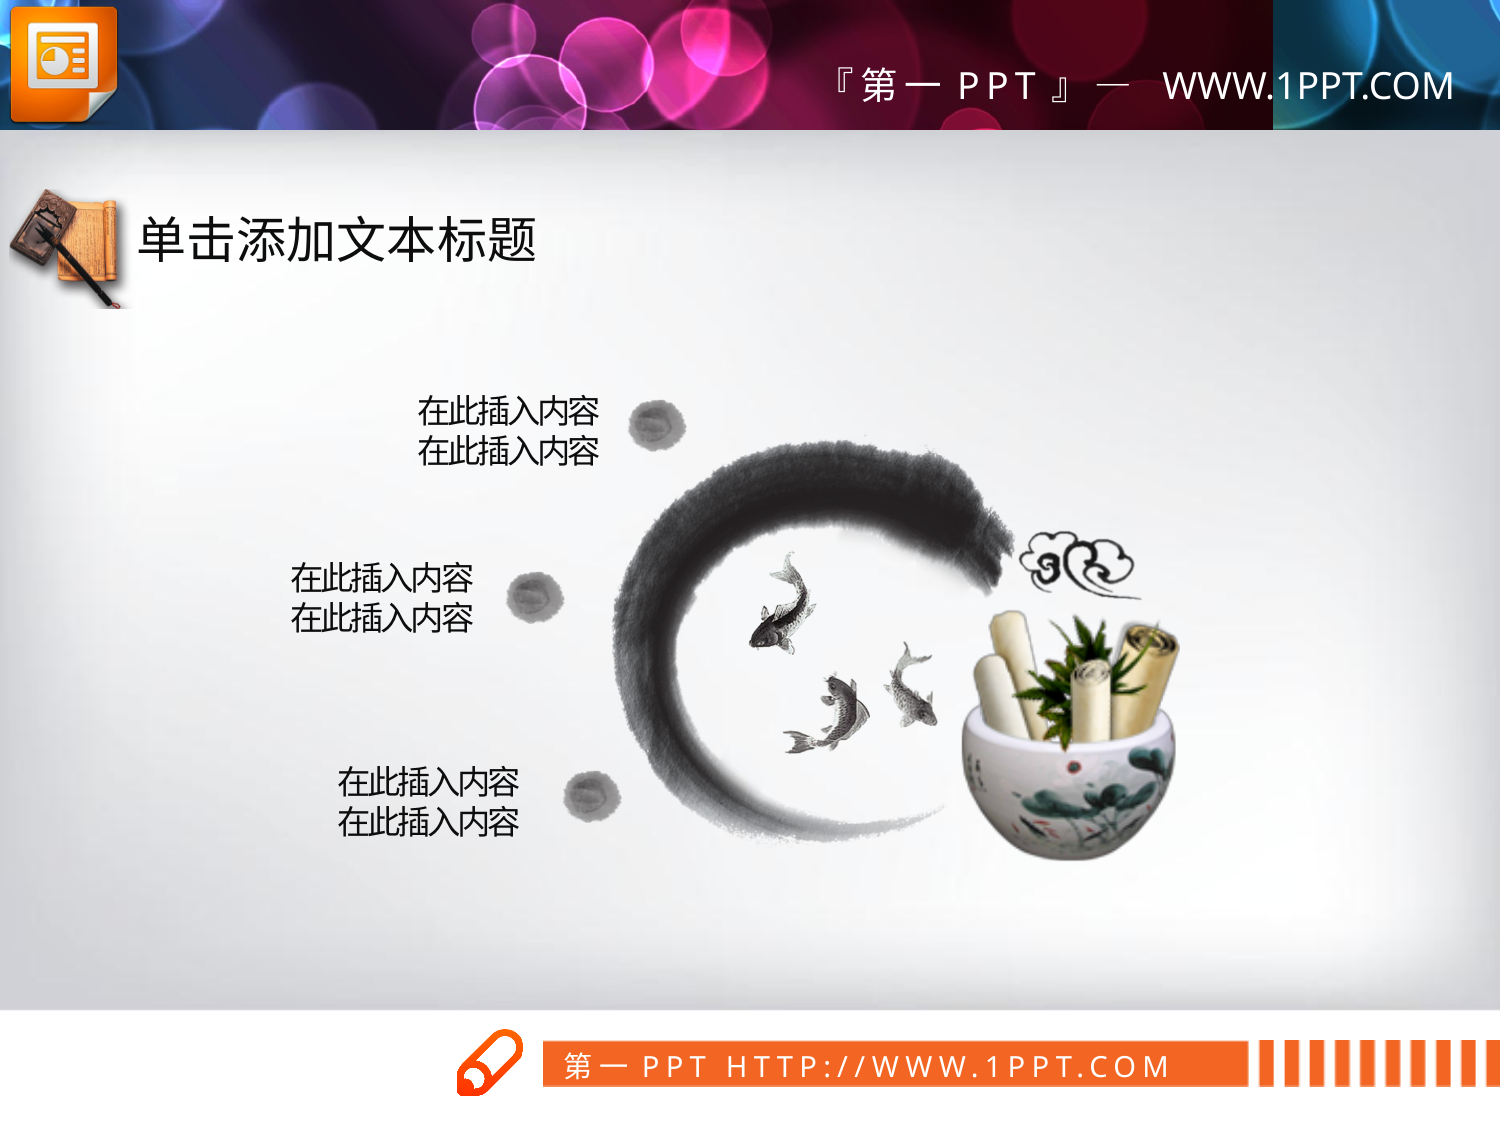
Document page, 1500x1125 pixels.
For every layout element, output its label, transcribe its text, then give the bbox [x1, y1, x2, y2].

picture [543, 1040, 1500, 1087]
text_box 单击添加文本标题 [154, 198, 562, 279]
text_box 在此插入内容 在此插入内容 [255, 550, 510, 645]
text_box 在此插入内容 在此插入内容 [295, 753, 563, 849]
text_box 在此插入内容 在此插入内容 [402, 382, 670, 478]
picture [0, 0, 1500, 1012]
